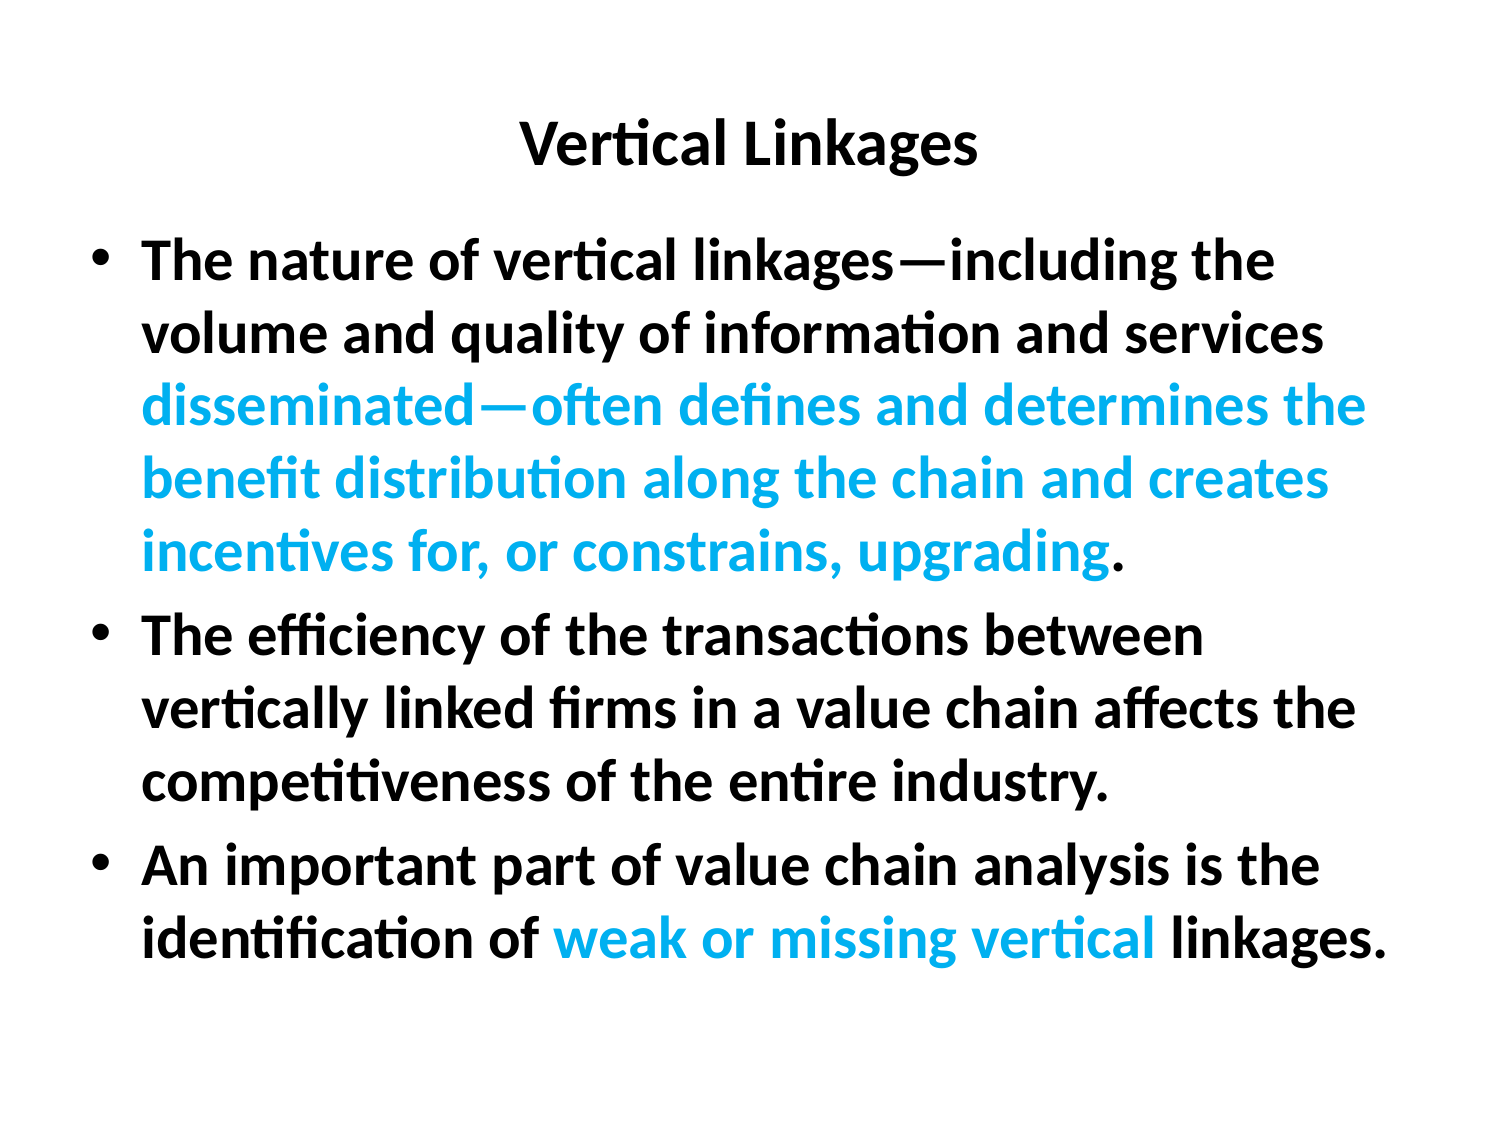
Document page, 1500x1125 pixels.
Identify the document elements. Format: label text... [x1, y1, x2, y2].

list The nature of vertical linkages—including the volume and quality of information and services disseminated—often defines and determines the benefit distribution along the chain and creates incentives for, or constrains, upgrading. The efficiency of the transactions between vertically linked firms in a value chain affects the competitiveness of the entire industry. An important part of value chain analysis is the identification of weak or missing vertical linkages. [75, 212, 1425, 1088]
title Vertical Linkages [75, 45, 1425, 212]
